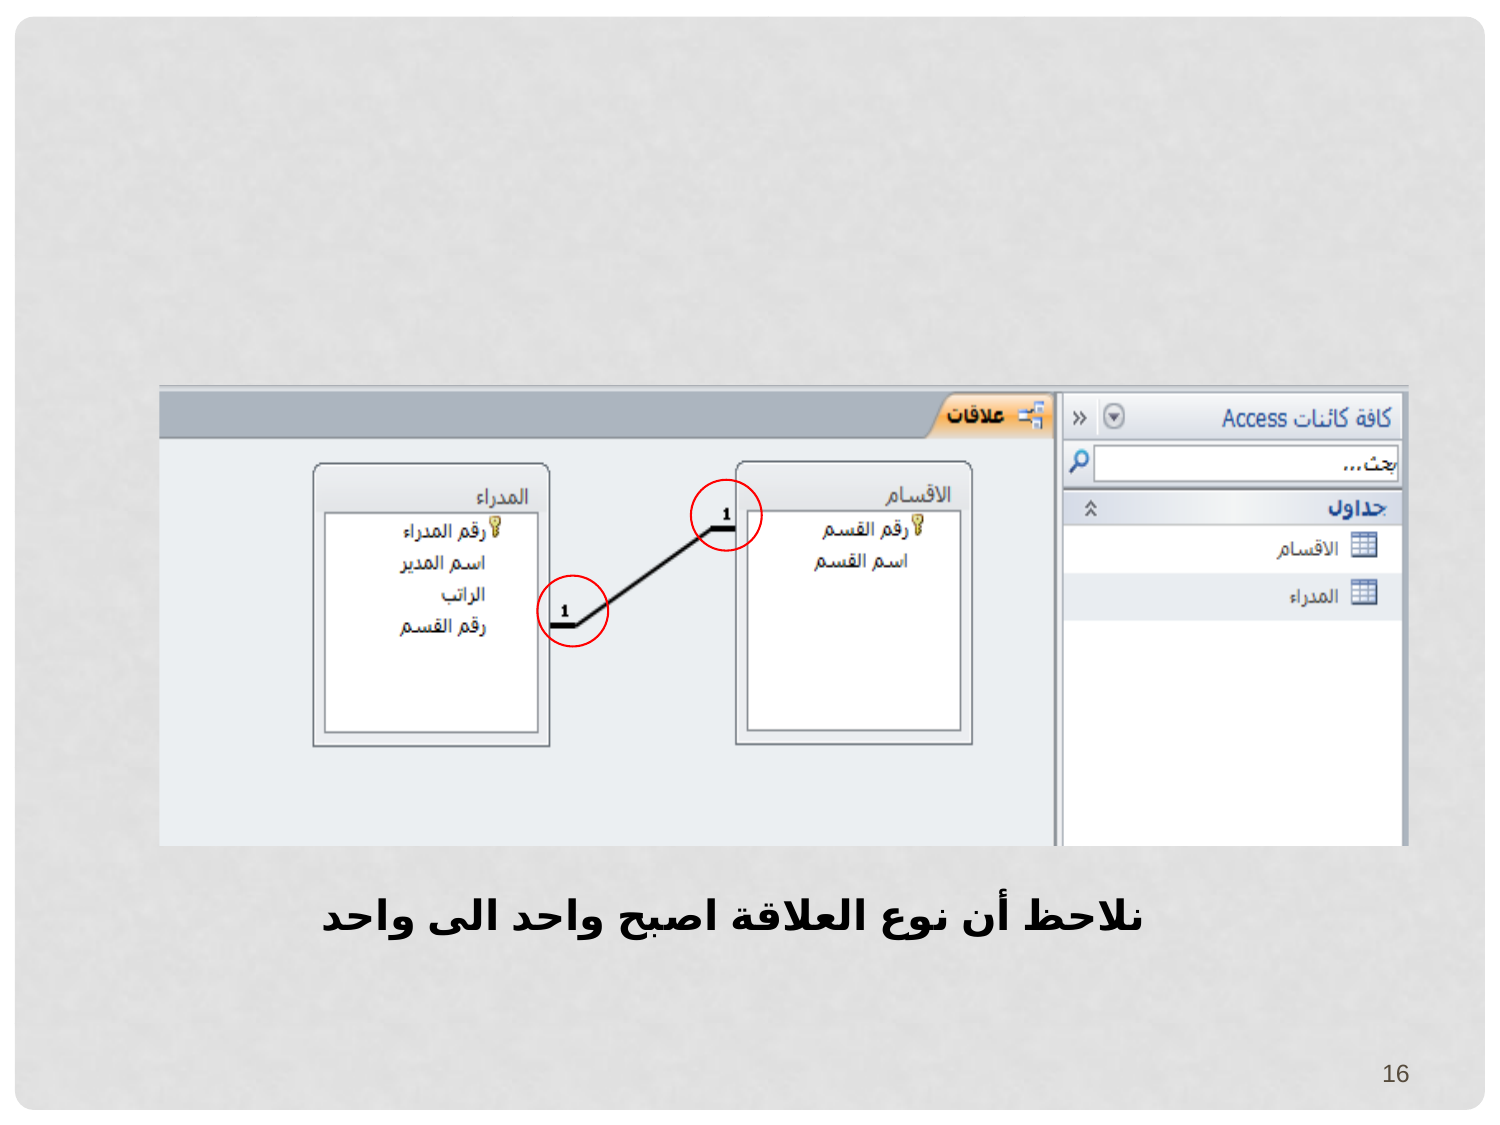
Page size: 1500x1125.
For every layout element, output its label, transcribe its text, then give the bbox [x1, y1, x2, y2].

slide_number 16 [1074, 1042, 1425, 1103]
picture [159, 385, 1409, 847]
text_box نلاحظ أن نوع العلاقة اصبح واحد الى واحد [307, 881, 1160, 947]
